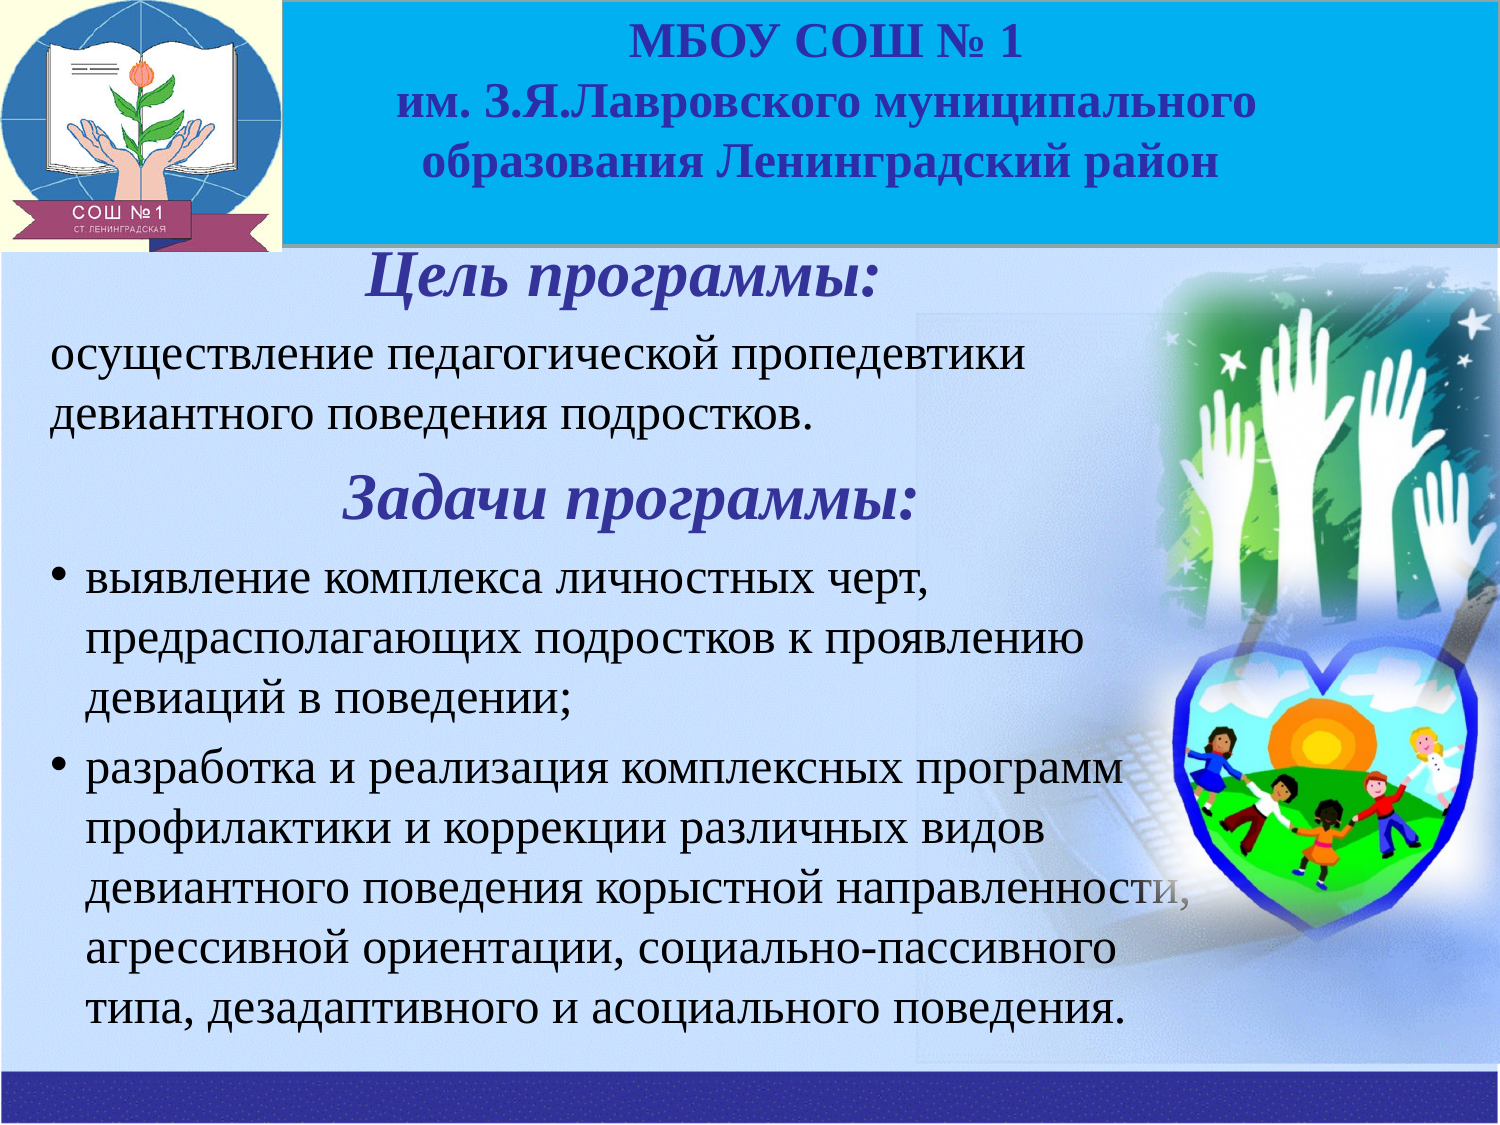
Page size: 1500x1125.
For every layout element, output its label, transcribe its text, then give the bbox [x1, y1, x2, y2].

text_box Цель программы: осуществление педагогической пропедевтики девиантного поведения подростков. Задачи программы: выявление комплекса личностных черт, предрасполагающих подростков к проявлению девиаций в поведении; разработка и реализация комплексных программ профилактики и коррекции различных видов девиантного поведения корыстной направленности, агрессивной ориентации, социально-пассивного типа, дезадаптивного и асоциального поведения. [35, 222, 1231, 1005]
text_box МБОУ СОШ № 1 им. З.Я.Лавровского муниципального образования Ленинградский район [368, 0, 1285, 195]
text_box [282, 0, 1500, 244]
picture [0, 0, 1500, 1125]
